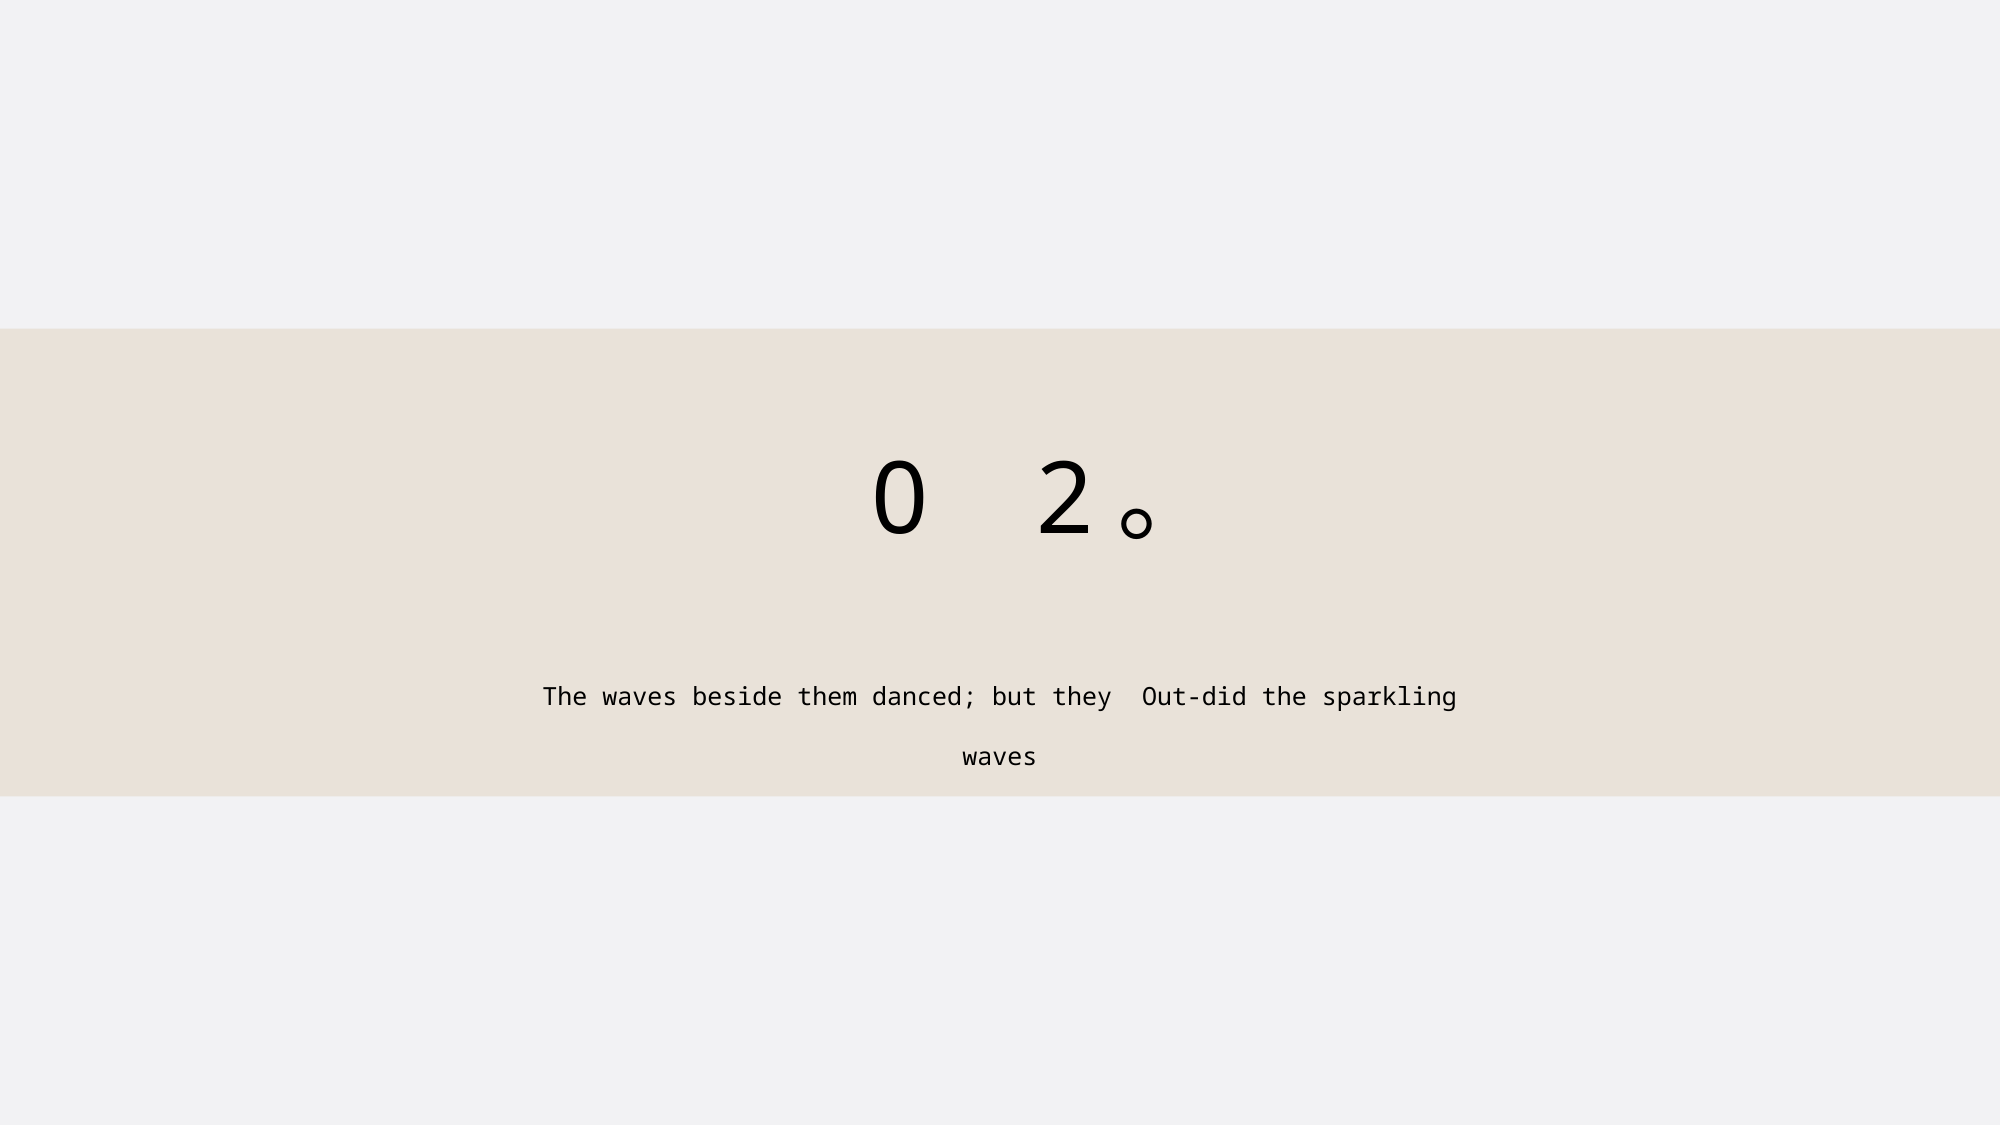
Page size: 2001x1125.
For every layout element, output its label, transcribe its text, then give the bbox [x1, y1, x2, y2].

text_box [0, 328, 2000, 797]
text_box 0 [801, 426, 999, 561]
text_box The waves beside them danced; but they Out-did the sparkling waves [492, 643, 1508, 778]
text_box 2。 [999, 426, 1255, 561]
